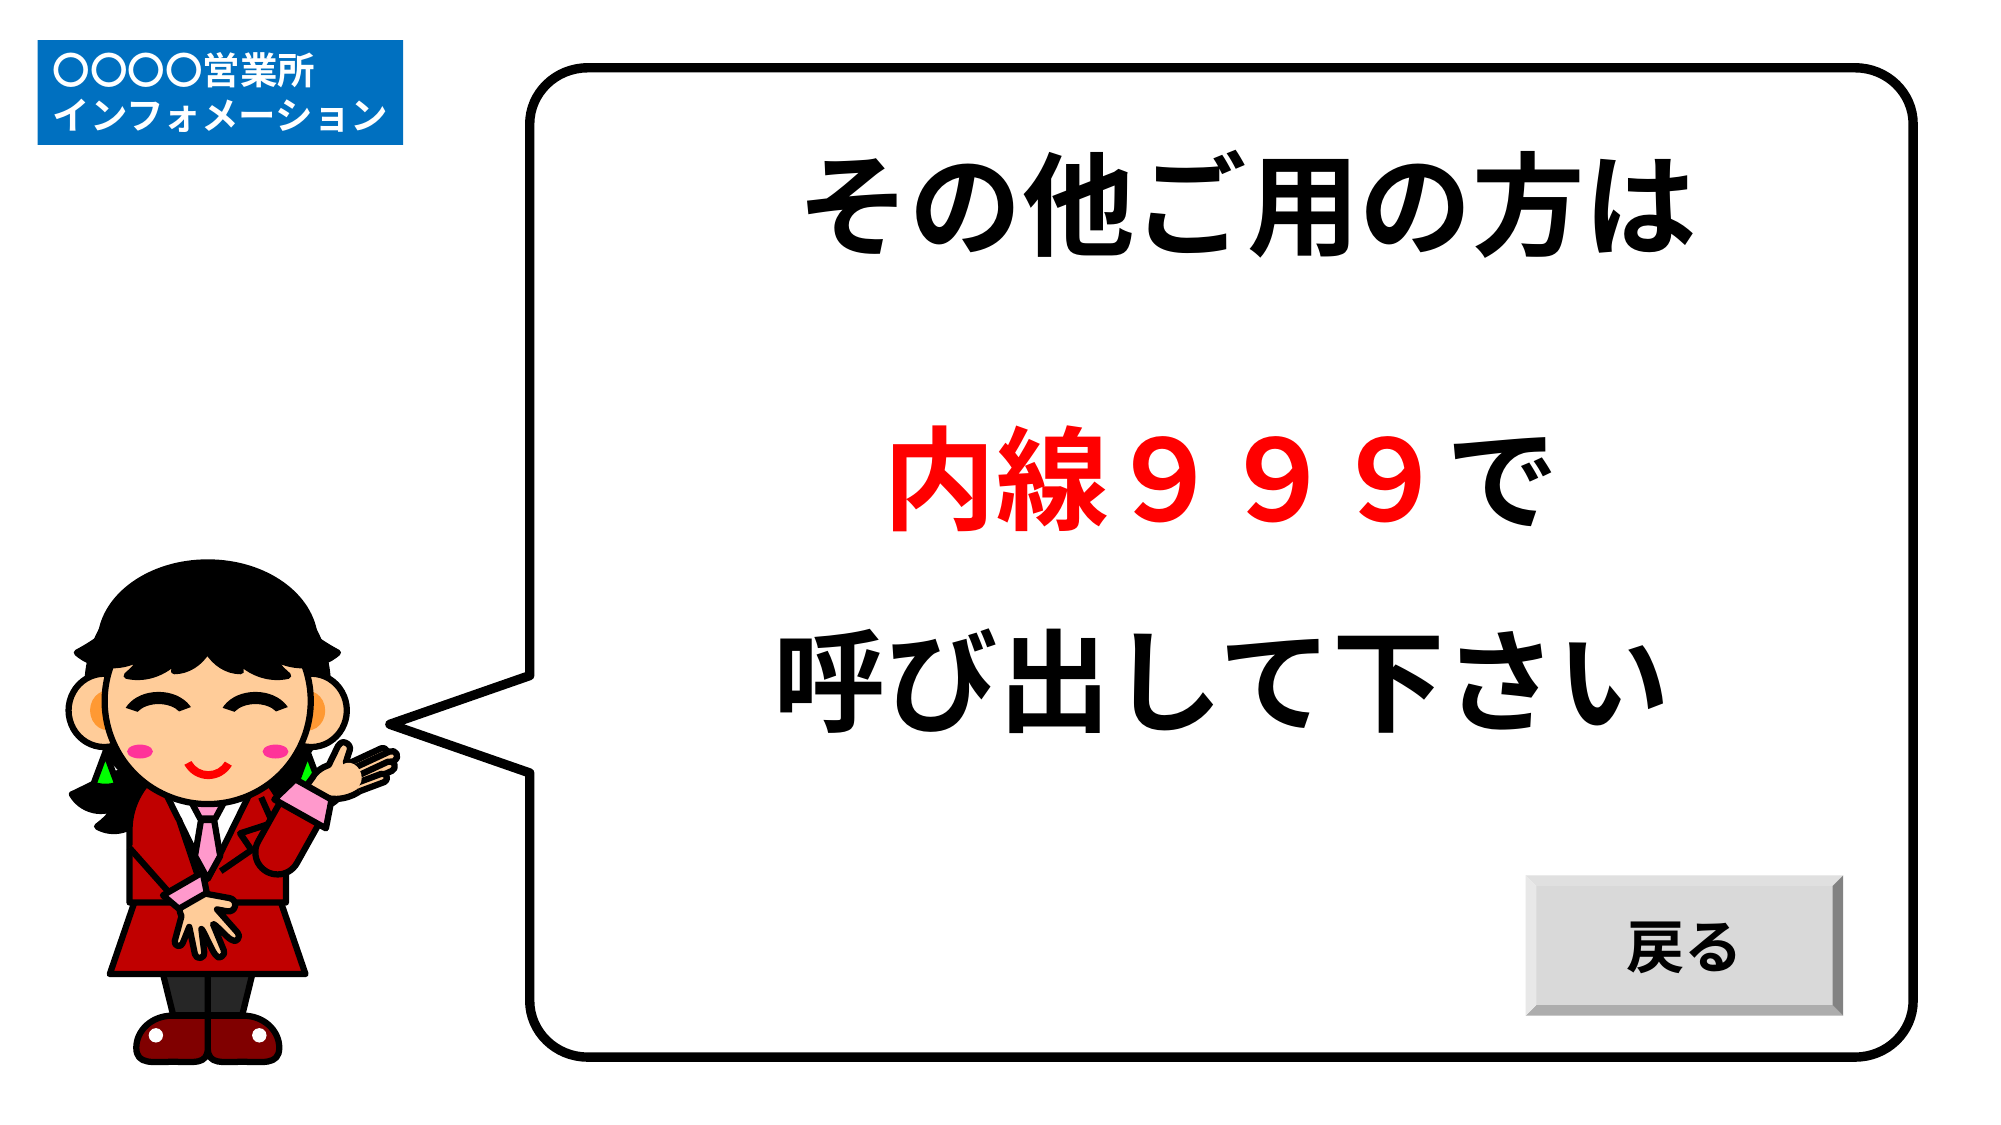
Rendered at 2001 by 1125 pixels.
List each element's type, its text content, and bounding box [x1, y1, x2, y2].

text_box 〇〇〇〇営業所 インフォメーション [37, 40, 404, 145]
text_box 内線９９９で 呼び出して下さい [579, 334, 1864, 754]
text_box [68, 562, 379, 1063]
text_box 戻る [1525, 875, 1844, 1016]
text_box [389, 67, 1914, 1058]
text_box その他ご用の方は [782, 127, 1713, 278]
